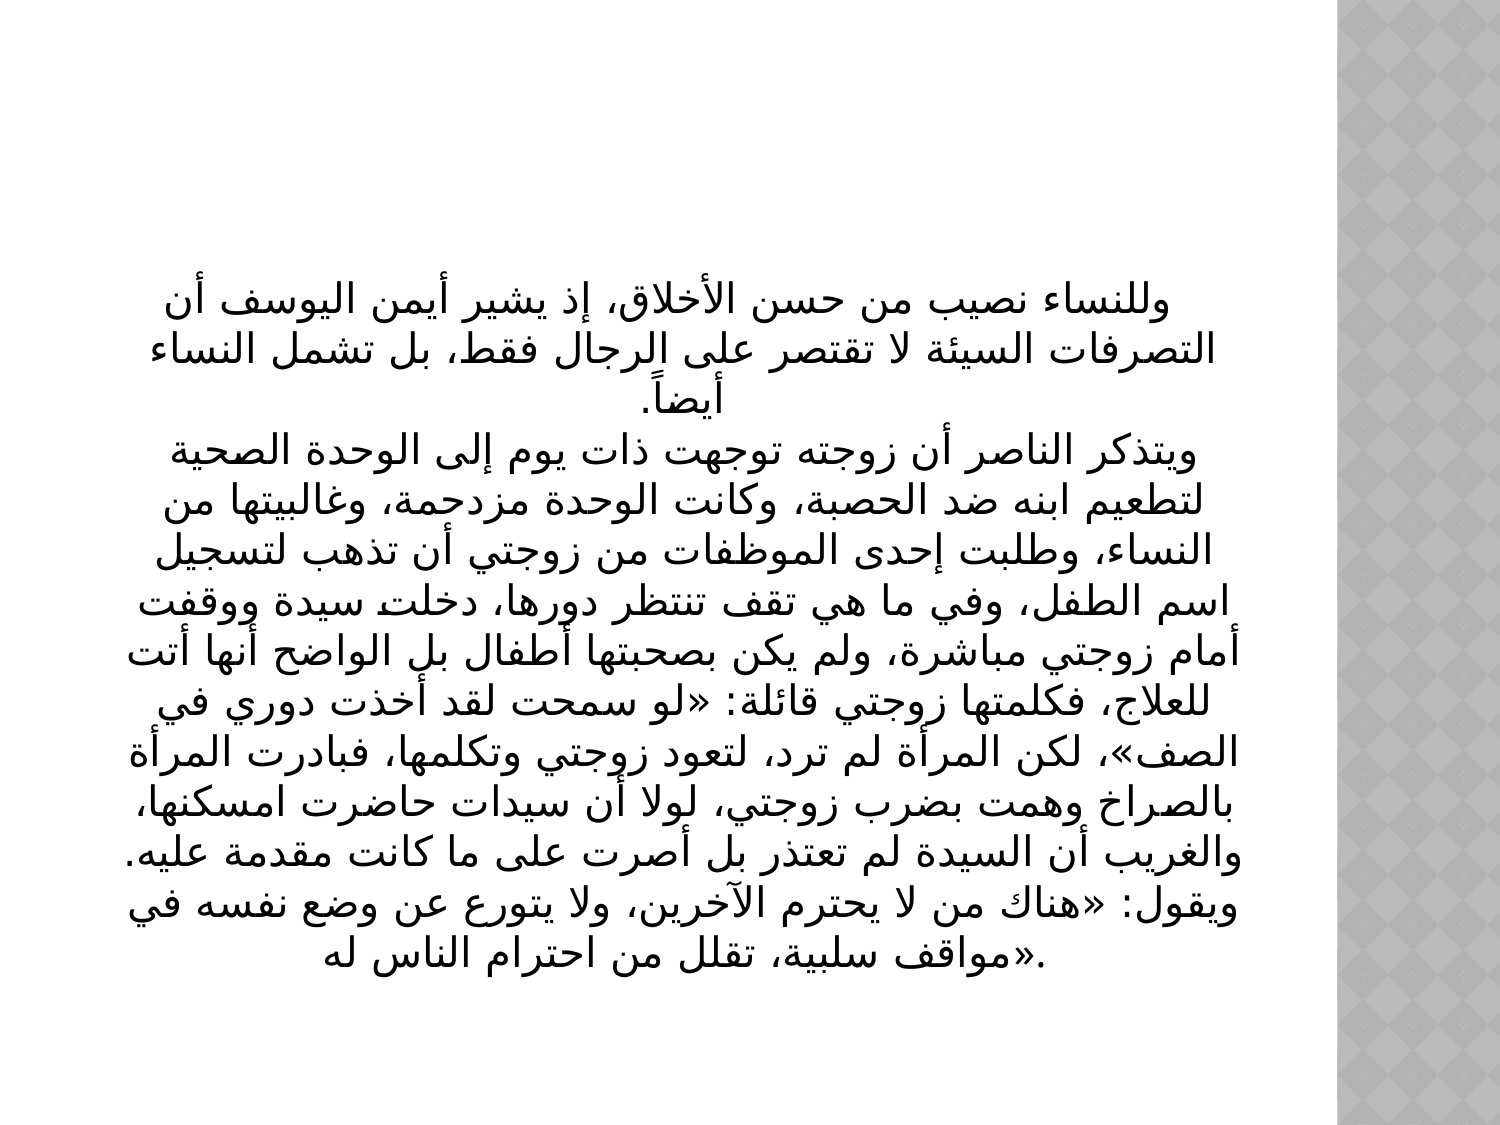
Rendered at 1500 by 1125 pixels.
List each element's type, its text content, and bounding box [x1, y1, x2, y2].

list وللنساء نصيب من حسن الأخلاق، إذ يشير أيمن اليوسف أن التصرفات السيئة لا تقتصر على الرجال فقط، بل تشمل النساء أيضاً. ويتذكر الناصر أن زوجته توجهت ذات يوم إلى الوحدة الصحية لتطعيم ابنه ضد الحصبة، وكانت الوحدة مزدحمة، وغالبيتها من النساء، وطلبت إحدى الموظفات من زوجتي أن تذهب لتسجيل اسم الطفل، وفي ما هي تقف تنتظر دورها، دخلت سيدة ووقفت أمام زوجتي مباشرة، ولم يكن بصحبتها أطفال بل الواضح أنها أتت للعلاج، فكلمتها زوجتي قائلة: «لو سمحت لقد أخذت دوري في الصف»، لكن المرأة لم ترد، لتعود زوجتي وتكلمها، فبادرت المرأة بالصراخ وهمت بضرب زوجتي، لولا أن سيدات حاضرت امسكنها، والغريب أن السيدة لم تعتذر بل أصرت على ما كانت مقدمة عليه. ويقول: «هناك من لا يحترم الآخرين، ولا يتورع عن وضع نفسه في مواقف سلبية، تقلل من احترام الناس له». [75, 264, 1263, 1059]
